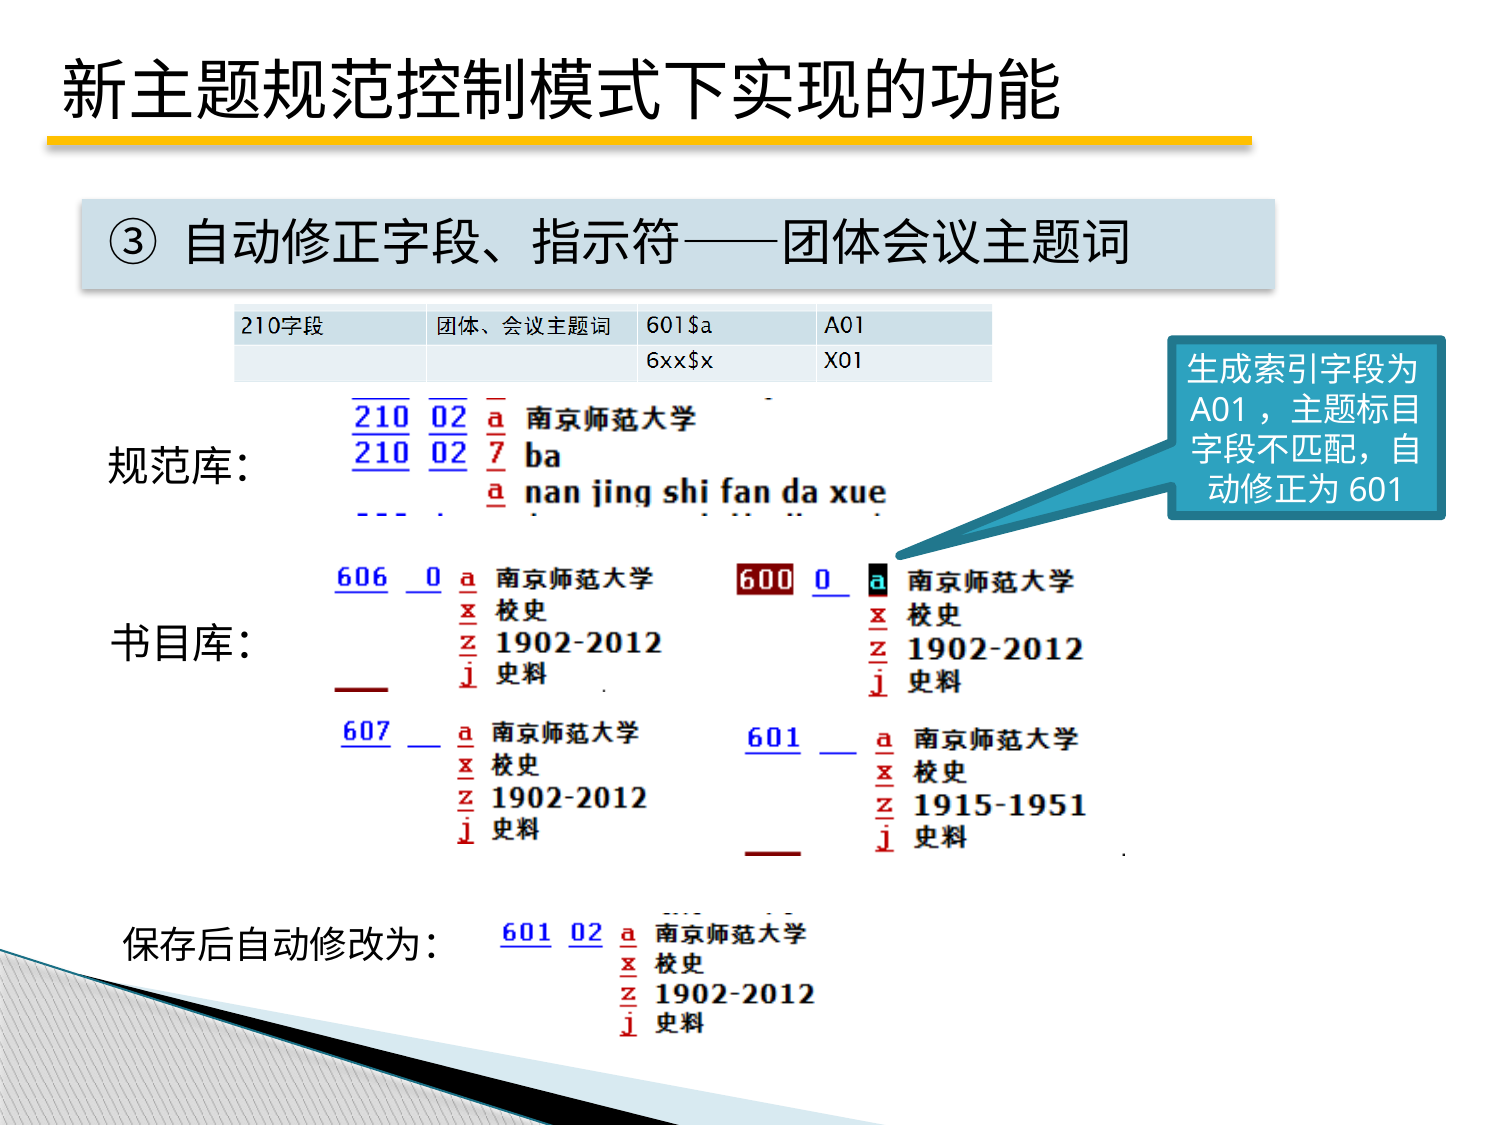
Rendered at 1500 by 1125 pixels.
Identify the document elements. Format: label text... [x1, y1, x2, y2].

text_box ③ 自动修正字段、指示符——团体会议主题词 [77, 195, 1279, 293]
picture [737, 726, 1126, 856]
picture [491, 913, 856, 1043]
picture [327, 714, 692, 844]
picture [339, 398, 915, 516]
picture [327, 562, 719, 692]
text_box 生成索引字段为A01，主题标目字段不匹配，自动修正为601 [895, 335, 1446, 561]
text_box 新主题规范控制模式下实现的功能 [46, 35, 1102, 136]
text_box 书目库： [94, 609, 292, 675]
picture [234, 304, 993, 382]
list 规范库： [75, 281, 1425, 1038]
text_box 保存后自动修改为： [107, 913, 475, 974]
picture [726, 562, 1126, 704]
